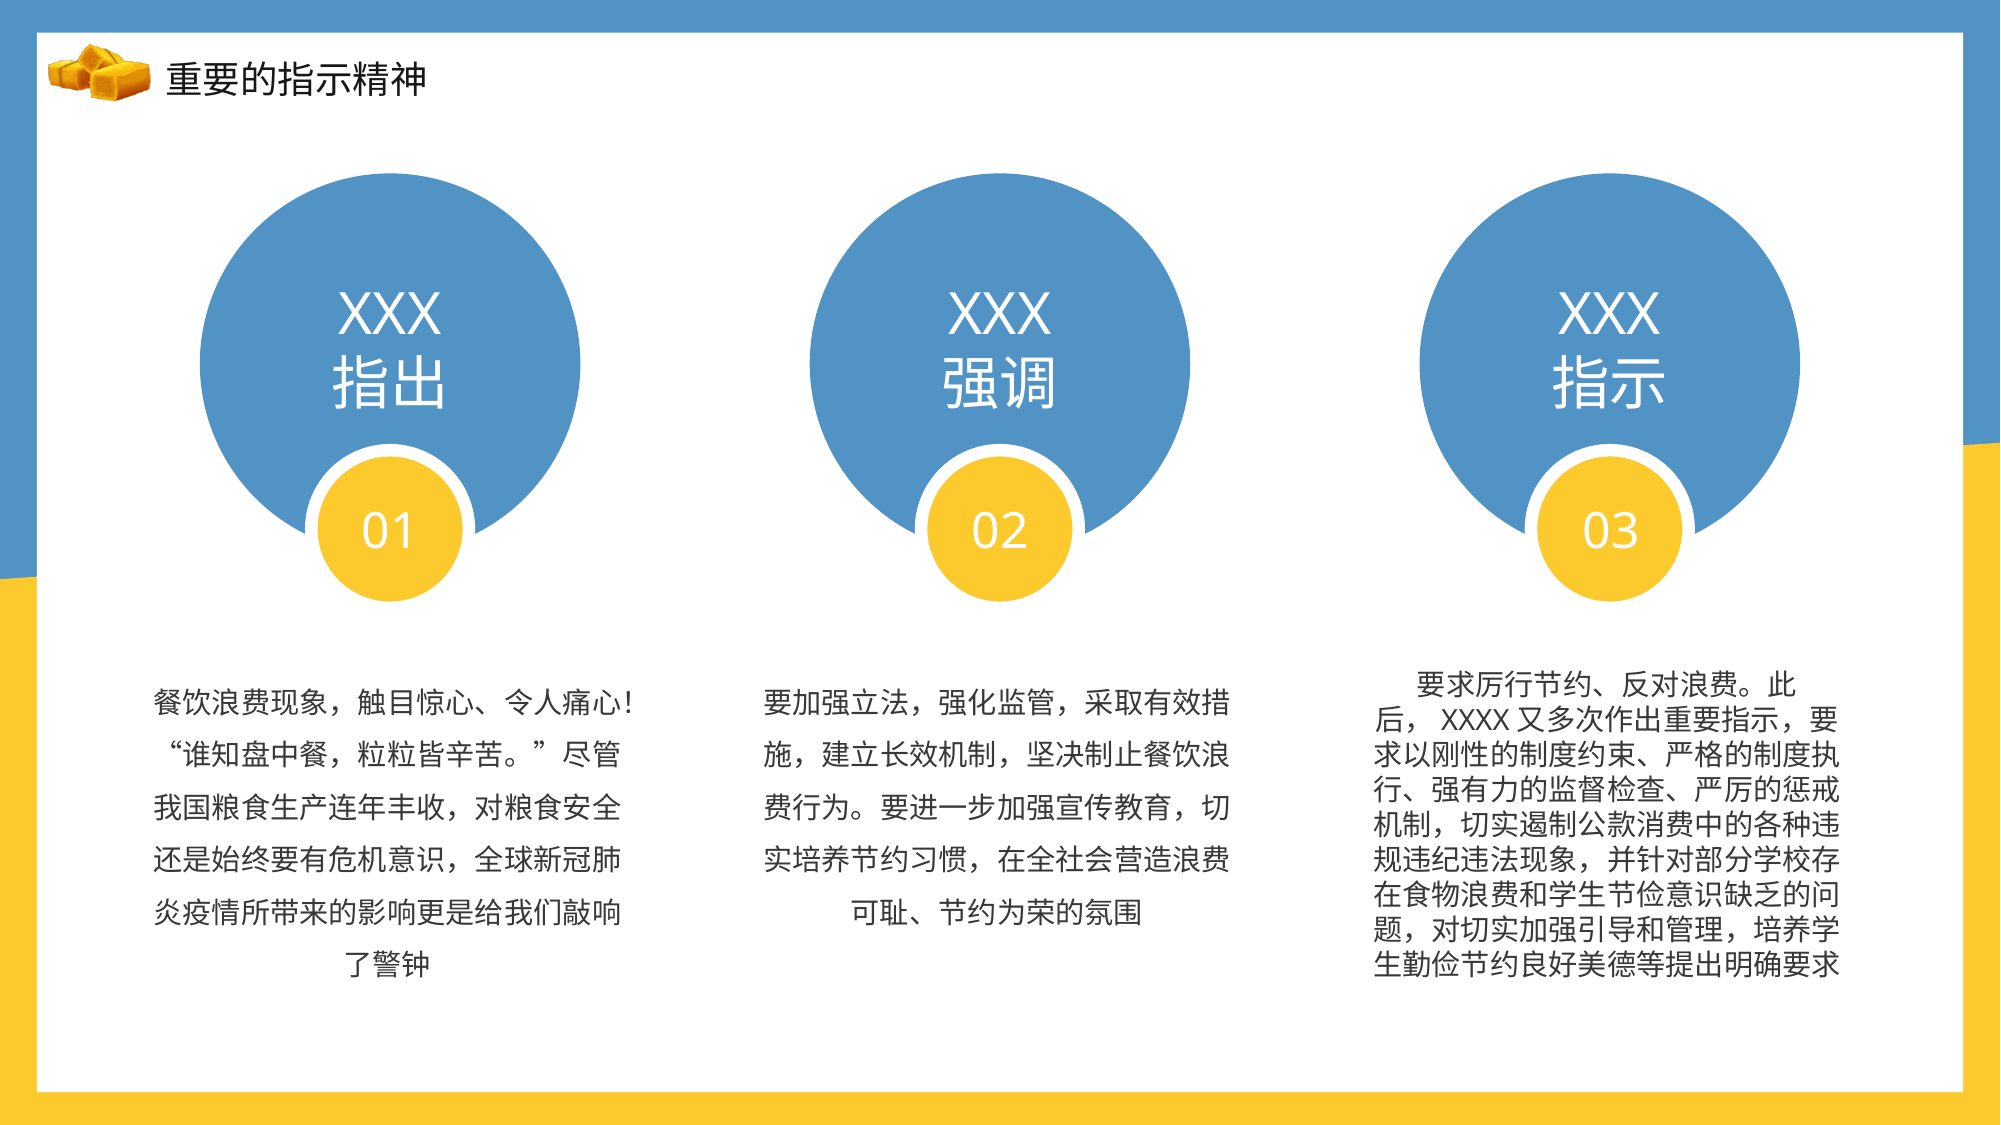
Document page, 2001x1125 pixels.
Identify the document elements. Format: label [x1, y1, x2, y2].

text_box [0, 0, 2000, 1125]
text_box [1530, 450, 1689, 608]
text_box [921, 450, 1079, 608]
picture [4, 44, 170, 114]
text_box [311, 450, 469, 608]
